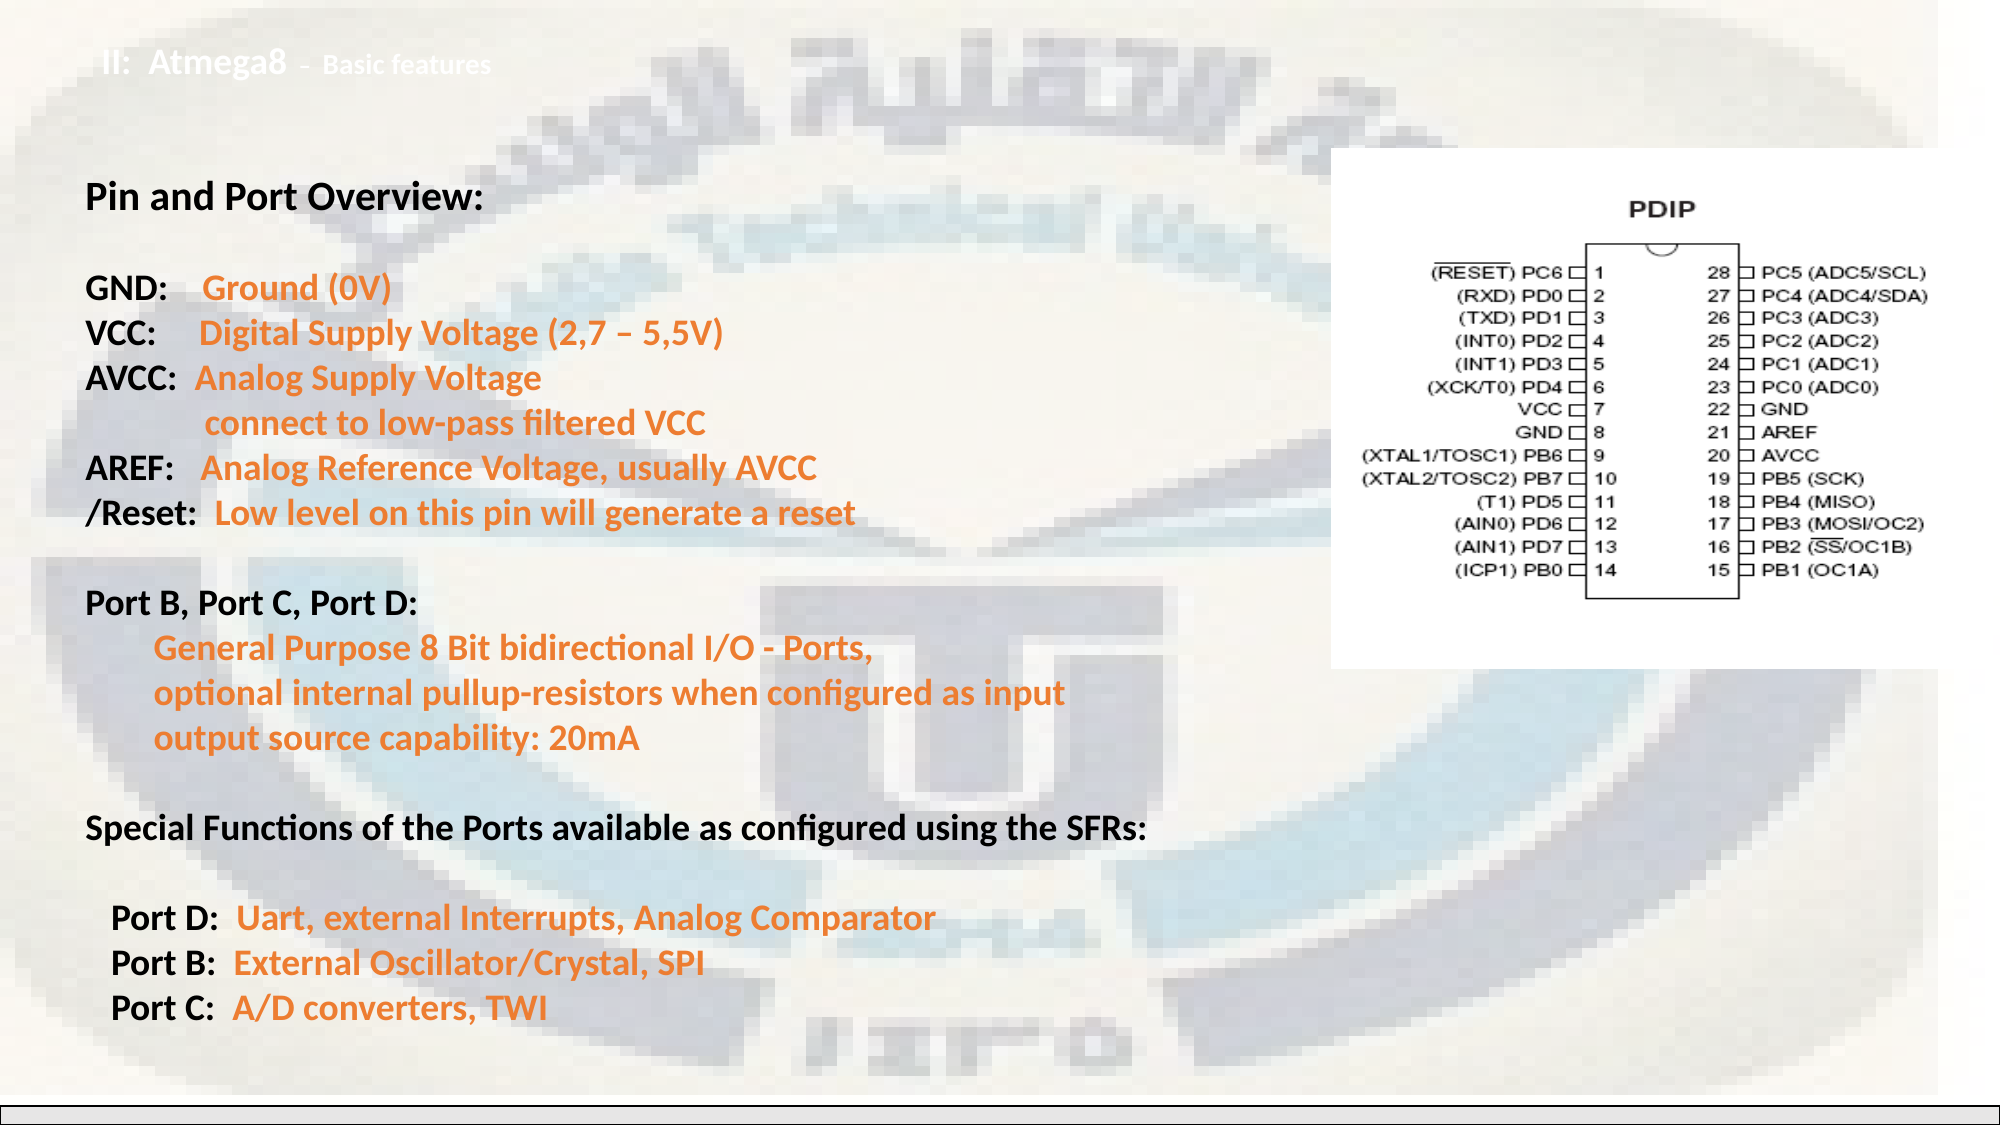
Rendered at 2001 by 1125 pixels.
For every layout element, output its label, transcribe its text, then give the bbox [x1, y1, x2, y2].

text_box Pin and Port Overview: GND: Ground (0V) VCC: Digital Supply Voltage (2,7 – 5,5V) AVCC: Analog Supply Voltage connect to low-pass filtered VCC AREF: Analog Reference Voltage, usually AVCC /Reset: Low level on this pin will generate a reset Port B, Port C, Port D: General Purpose 8 Bit bidirectional I/O - Ports, optional internal pullup-resistors when configured as input output source capability: 20mA Special Functions of the Ports available as configured using the SFRs: Port D: Uart, external Interrupts, Analog Comparator Port B: External Oscillator/Crystal, SPI Port C: A/D converters, TWI [70, 160, 1930, 1081]
text_box II: Atmega8 – Basic features [86, 29, 1457, 90]
picture [1331, 148, 1993, 669]
text_box [0, 1105, 2000, 1125]
text_box Label Operator Operand[s] ;Comment INIT: mov ax, bx ; Copy contents of bx into ax Label - INIT: Operator - mov Operands - ax and bx Comment - alphanumeric string between ; and \n Not case sensitive Unlike other assemblers, destination operand is first mov is the mnemonic that the assembler translates into an opcode [0, 0, 2000, 1105]
